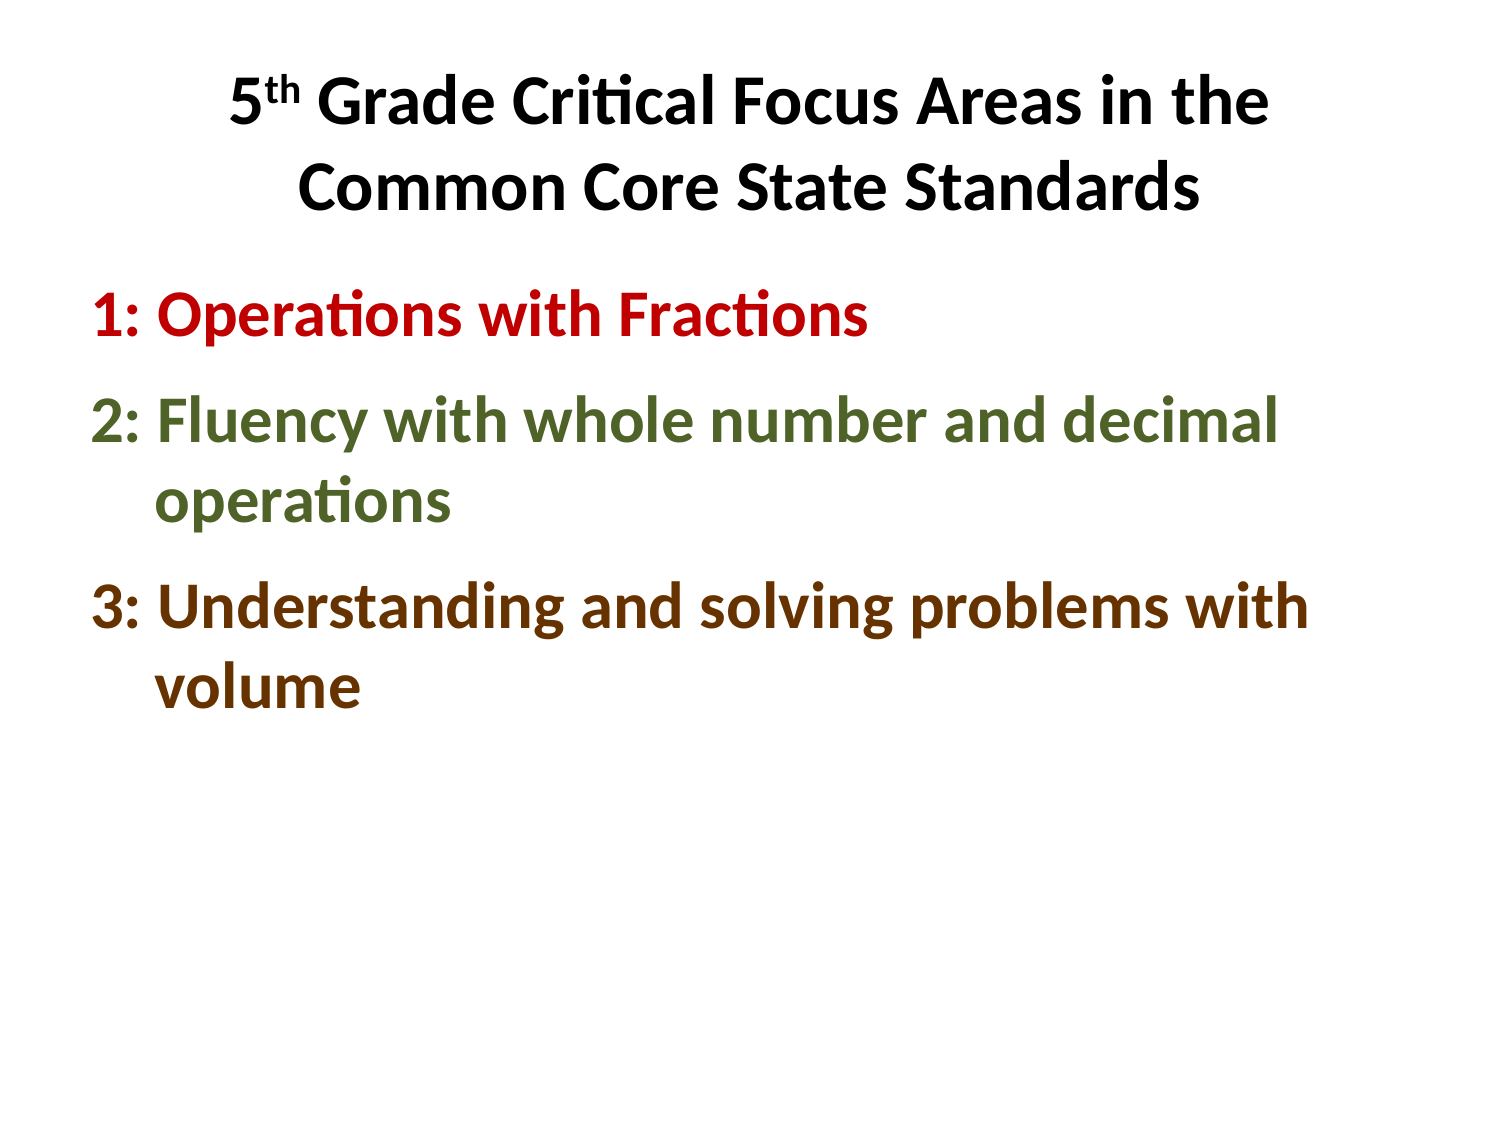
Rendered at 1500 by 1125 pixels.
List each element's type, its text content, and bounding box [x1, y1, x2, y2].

title 5th Grade Critical Focus Areas in the Common Core State Standards [75, 45, 1425, 233]
list 1: Operations with Fractions 2: Fluency with whole number and decimal operations 3: Understanding and solving problems with volume [75, 262, 1425, 1005]
